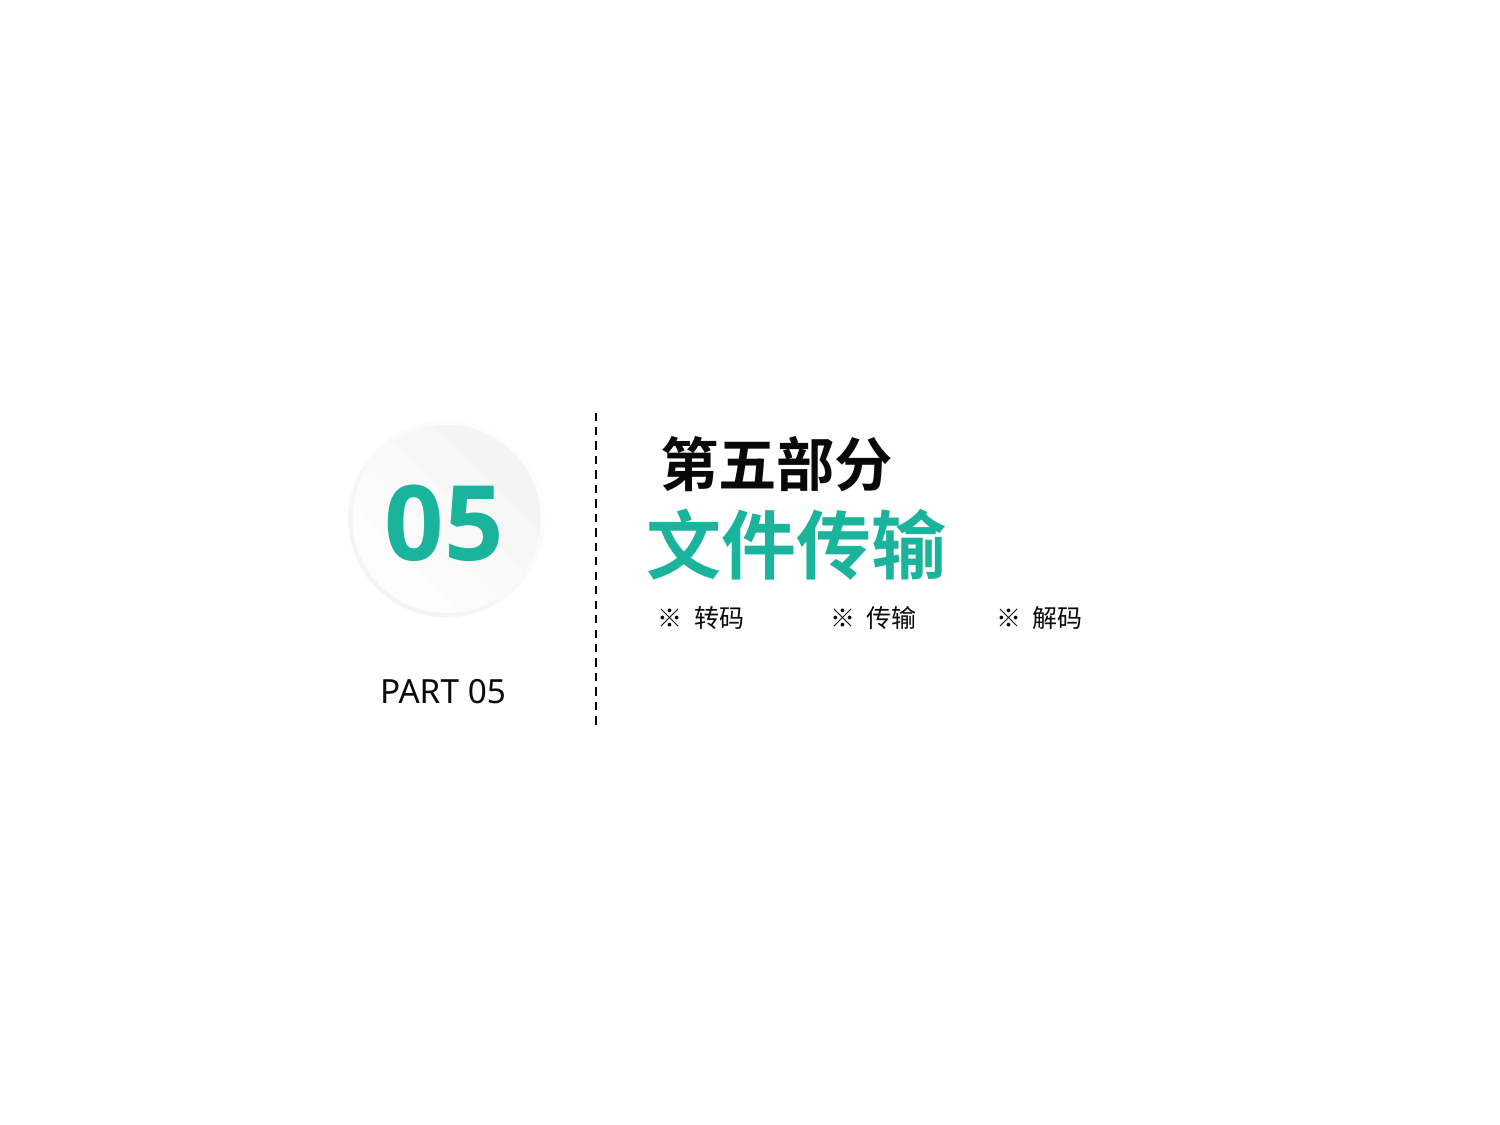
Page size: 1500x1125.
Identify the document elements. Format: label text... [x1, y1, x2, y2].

text_box ※ 传输 [820, 597, 982, 638]
text_box ※ 转码 [647, 597, 817, 638]
text_box PART 05 [380, 670, 529, 711]
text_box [348, 420, 545, 618]
text_box 第五部分 文件传输 [631, 420, 962, 596]
text_box ※ 解码 [986, 597, 1155, 638]
